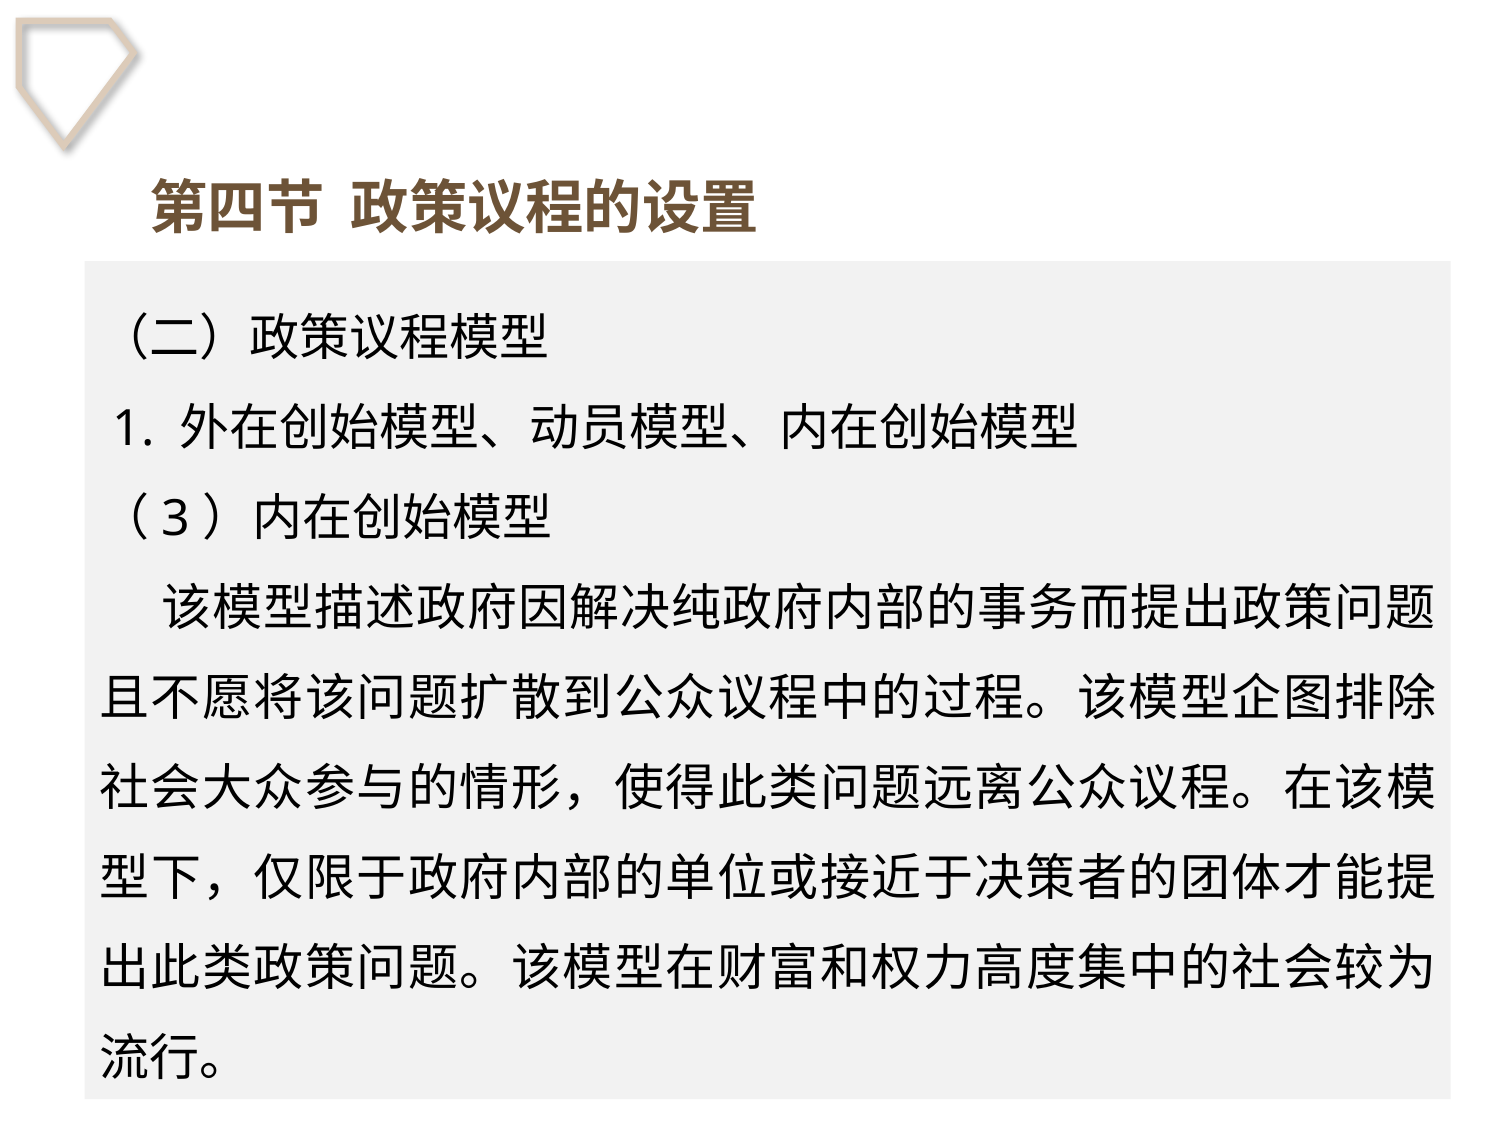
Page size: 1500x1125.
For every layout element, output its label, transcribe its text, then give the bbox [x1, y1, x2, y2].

text_box 第四节 政策议程的设置 [134, 162, 954, 248]
text_box （二）政策议程模型 1. 外在创始模型、动员模型、内在创始模型 （3）内在创始模型 该模型描述政府因解决纯政府内部的事务而提出政策问题且不愿将该问题扩散到公众议程中的过程。该模型企图排除社会大众参与的情形，使得此类问题远离公众议程。在该模型下，仅限于政府内部的单位或接近于决策者的团体才能提出此类政策问题。该模型在财富和权力高度集中的社会较为流行。 [84, 260, 1452, 1100]
